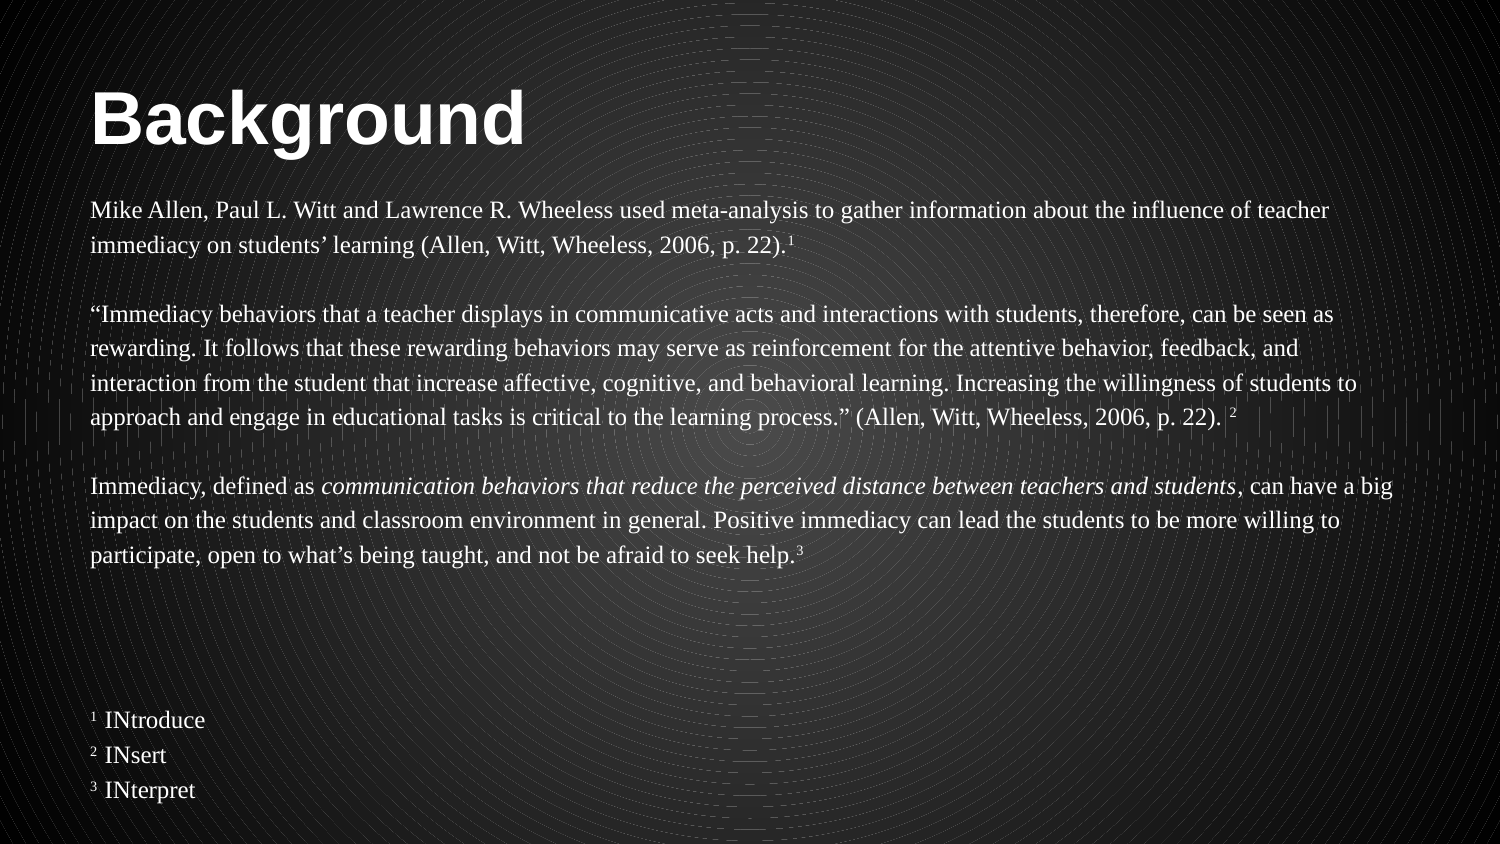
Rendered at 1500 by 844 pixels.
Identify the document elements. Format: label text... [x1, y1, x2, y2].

title Background [75, 33, 1425, 174]
list Mike Allen, Paul L. Witt and Lawrence R. Wheeless used meta-analysis to gather information about the influence of teacher immediacy on students’ learning (Allen, Witt, Wheeless, 2006, p. 22).1 “Immediacy behaviors that a teacher displays in communicative acts and interactions with students, therefore, can be seen as rewarding. It follows that these rewarding behaviors may serve as reinforcement for the attentive behavior, feedback, and interaction from the student that increase affective, cognitive, and behavioral learning. Increasing the willingness of students to approach and engage in educational tasks is critical to the learning process.” (Allen, Witt, Wheeless, 2006, p. 22). 2 Immediacy, defined as communication behaviors that reduce the perceived distance between teachers and students, can have a big impact on the students and classroom environment in general. Positive immediacy can lead the students to be more willing to participate, open to what’s being taught, and not be afraid to seek help.3 [75, 174, 1425, 786]
text_box 1 INtroduce 2 INsert 3 INterpret [75, 684, 318, 817]
